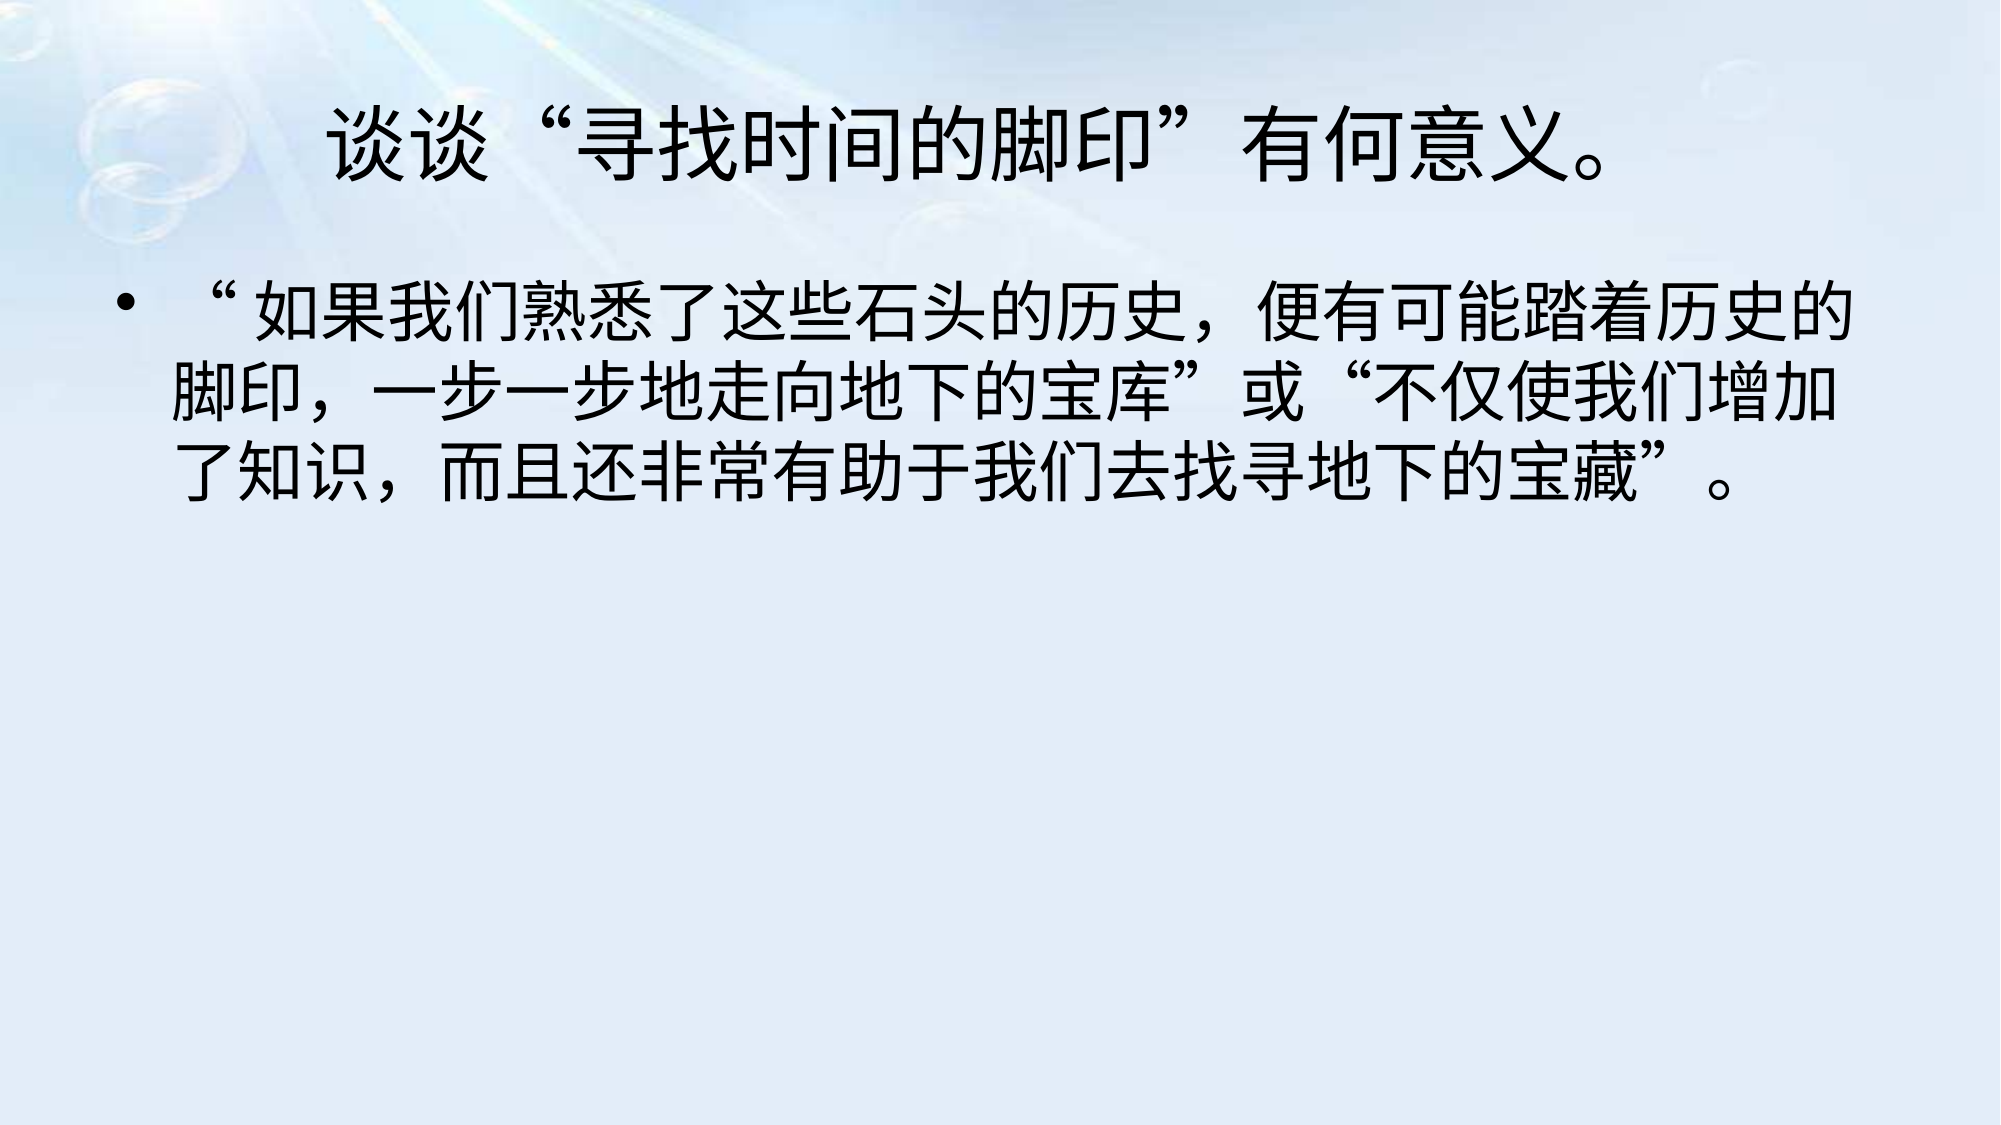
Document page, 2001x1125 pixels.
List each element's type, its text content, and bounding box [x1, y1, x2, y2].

list “如果我们熟悉了这些石头的历史，便有可能踏着历史的脚印，一步一步地走向地下的宝库”或“不仅使我们增加了知识，而且还非常有助于我们去找寻地下的宝藏”。 [99, 262, 1900, 1005]
picture [0, 0, 2001, 1125]
title 谈谈“寻找时间的脚印”有何意义。 [99, 45, 1900, 233]
